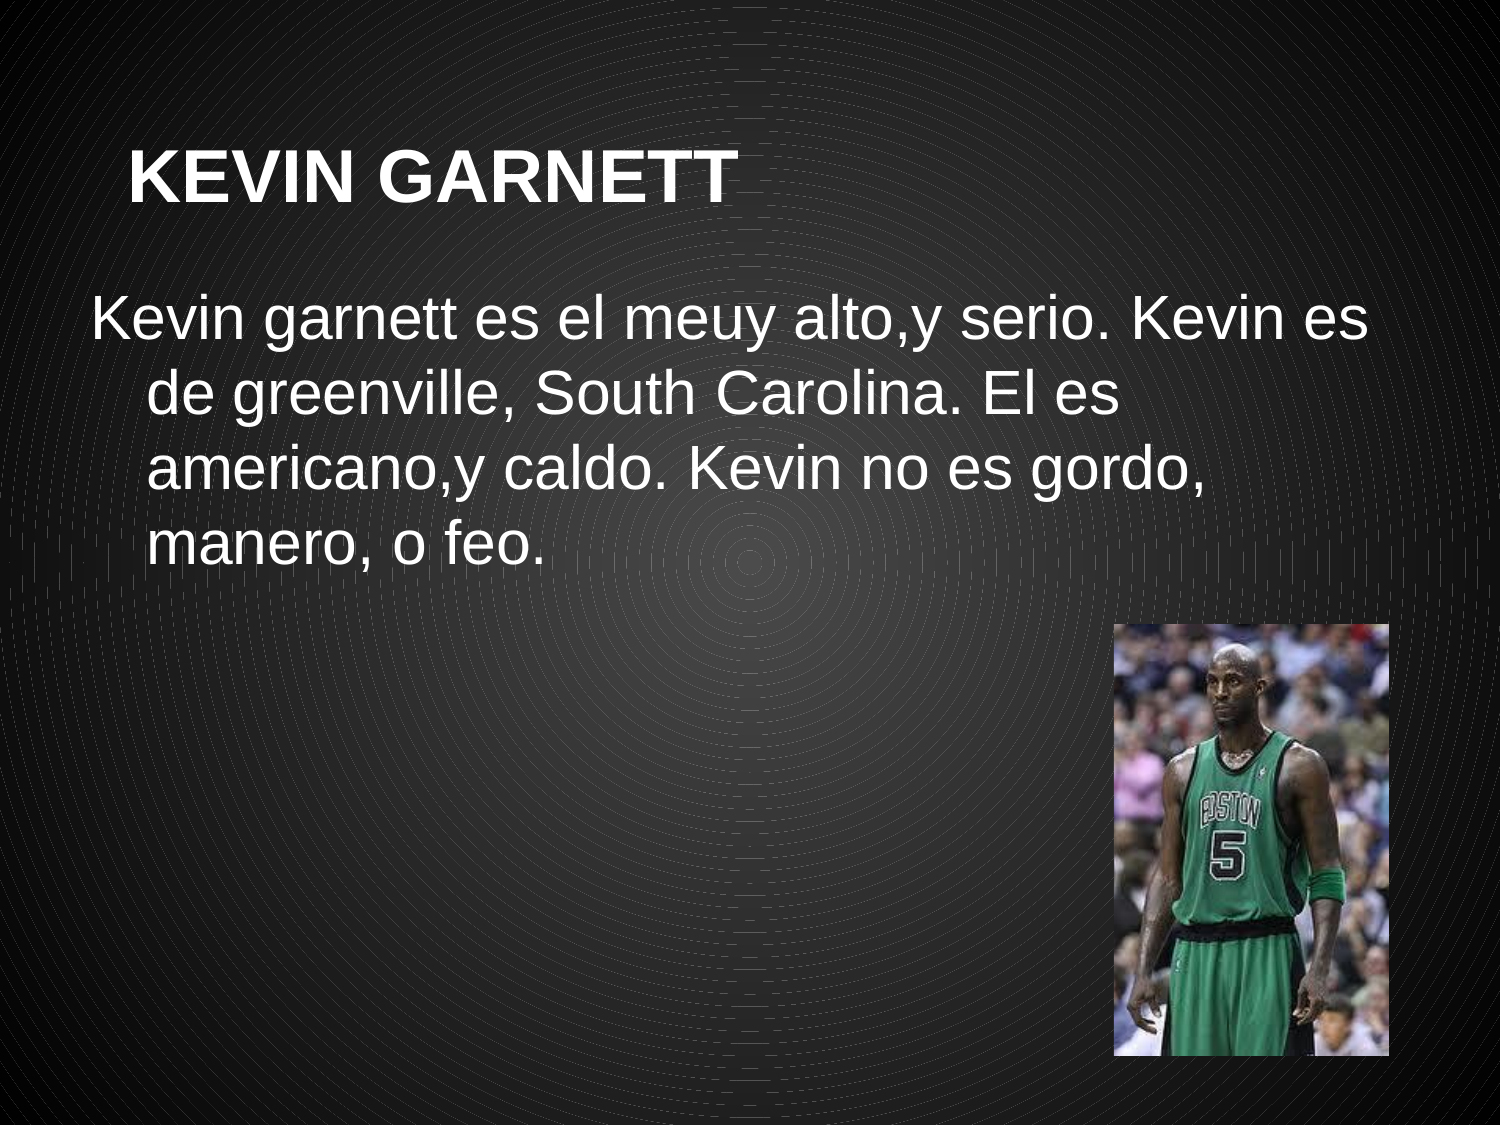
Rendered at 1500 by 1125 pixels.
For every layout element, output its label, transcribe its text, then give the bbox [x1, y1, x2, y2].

title KEVIN GARNETT [75, 14, 1425, 233]
list Kevin garnett es el meuy alto,y serio. Kevin es de greenville, South Carolina. El es americano,y caldo. Kevin no es gordo, manero, o feo. [75, 262, 1425, 931]
text_box [1113, 624, 1389, 1056]
